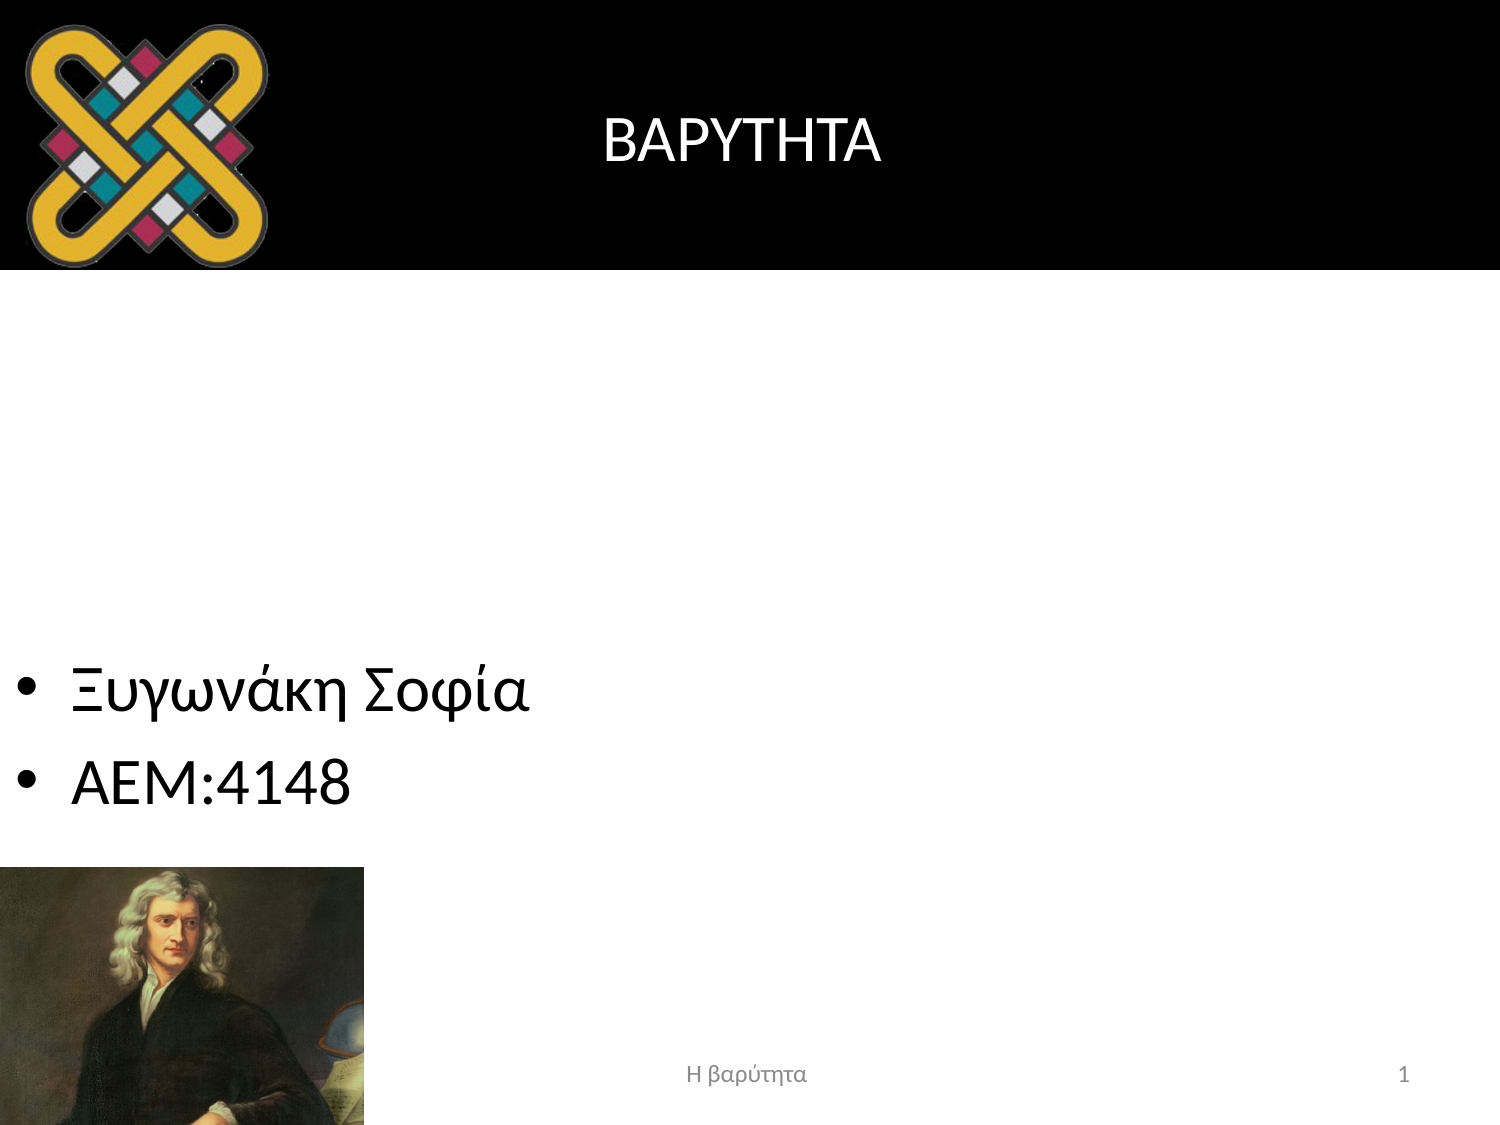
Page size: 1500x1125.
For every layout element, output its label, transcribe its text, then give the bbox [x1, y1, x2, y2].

picture [0, 0, 294, 294]
subtitle Ξυγωνάκη Σοφία ΑΕΜ:4148 [0, 637, 1050, 925]
slide_number 1 [1074, 1042, 1425, 1103]
picture [0, 866, 364, 1125]
footer Η βαρύτητα [512, 1042, 988, 1103]
title ΒΑΡΥΤΗΤΑ [295, 0, 1500, 270]
